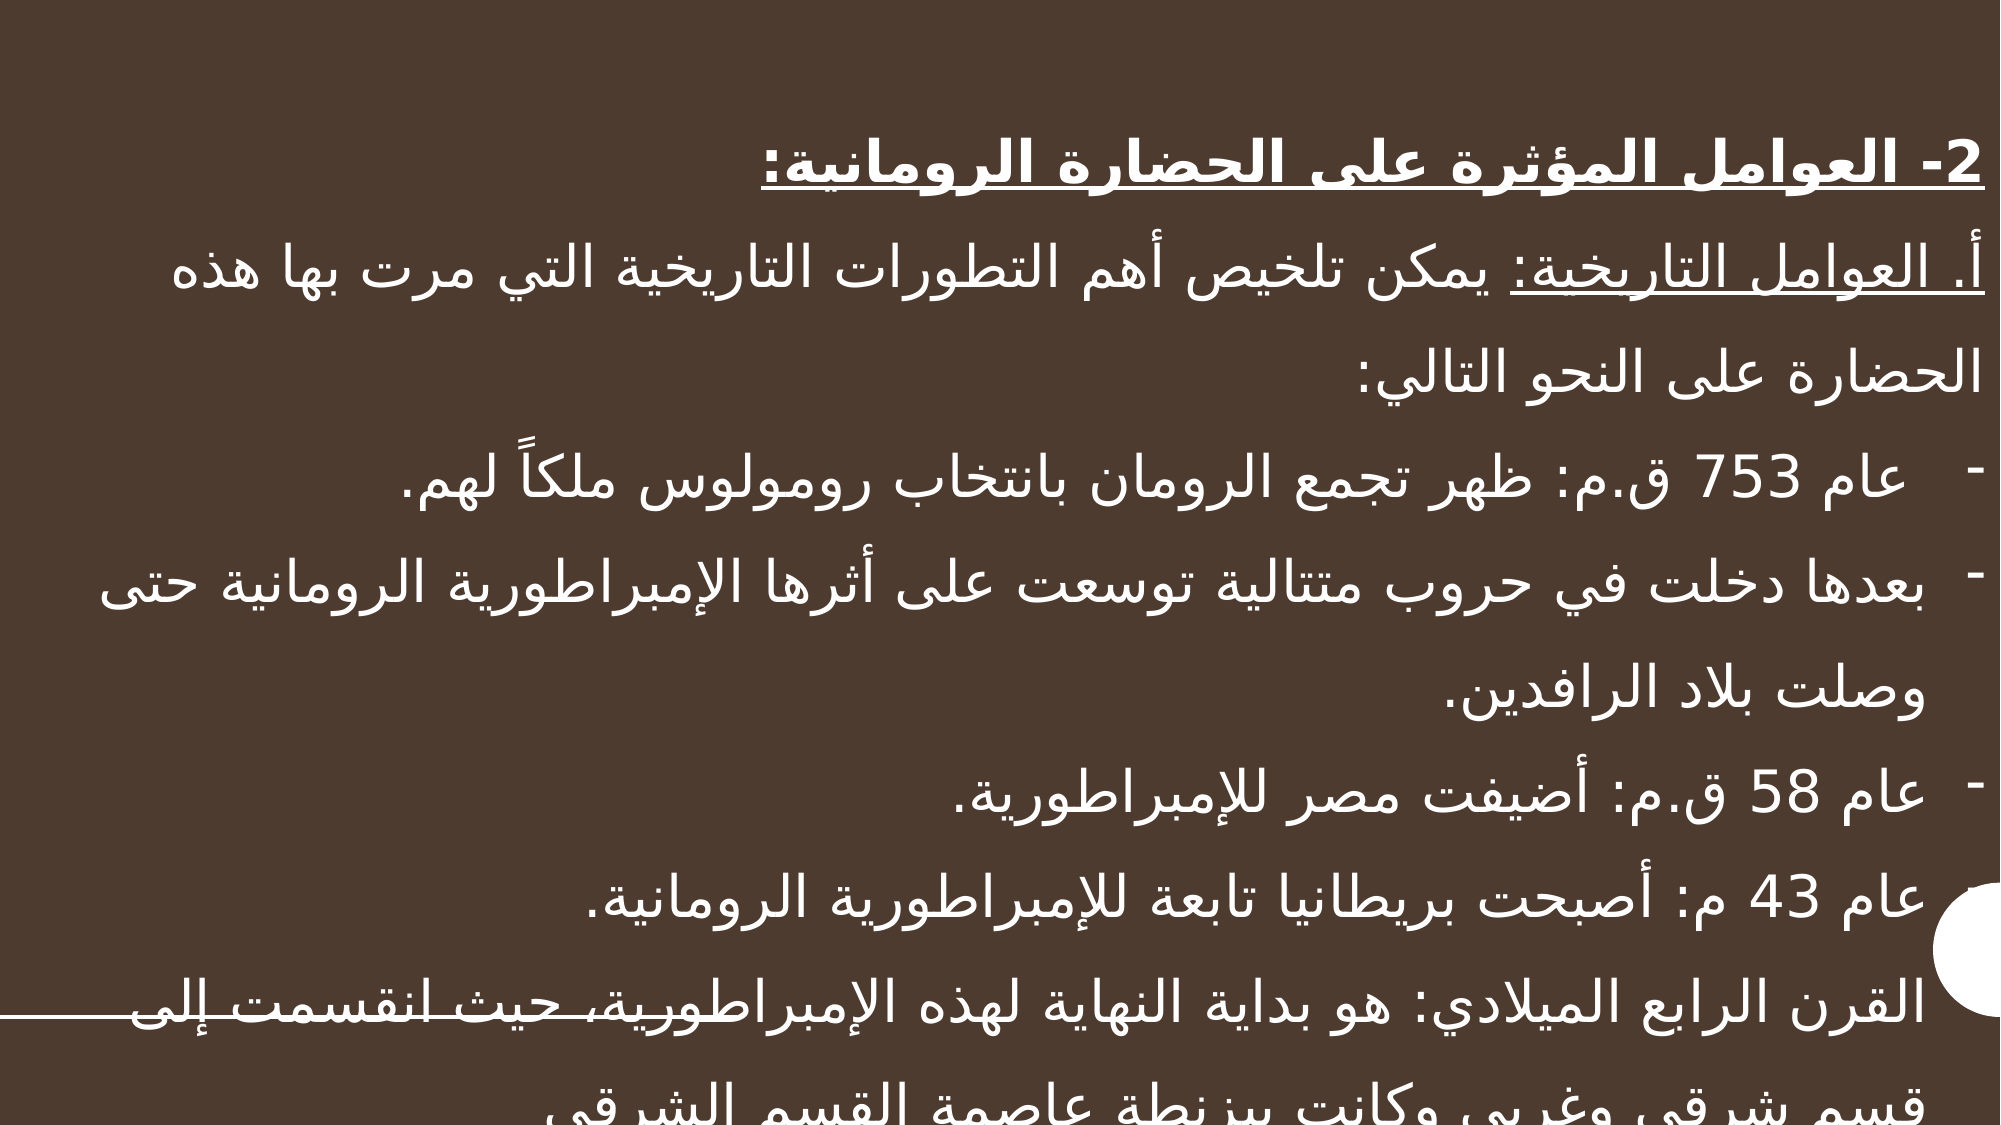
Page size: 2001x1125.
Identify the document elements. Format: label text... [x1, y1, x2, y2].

text_box 2- العوامل المؤثرة على الحضارة الرومانية: أ. العوامل التاريخية: يمكن تلخيص أهم التطورات التاريخية التي مرت بها هذه الحضارة على النحو التالي: عام 753 ق.م: ظهر تجمع الرومان بانتخاب رومولوس ملكاً لهم. بعدها دخلت في حروب متتالية توسعت على أثرها الإمبراطورية الرومانية حتى وصلت بلاد الرافدين. عام 58 ق.م: أضيفت مصر للإمبراطورية. عام 43 م: أصبحت بريطانيا تابعة للإمبراطورية الرومانية. القرن الرابع الميلادي: هو بداية النهاية لهذه الإمبراطورية، حيث انقسمت إلى قسم شرقي وغربي وكانت بيزنطة عاصمة القسم الشرقي عام 475 م: تم القضاء على الإمبراطورية بشمل نهائي بعد هجوم البربر عليهم. [75, 81, 2000, 1125]
